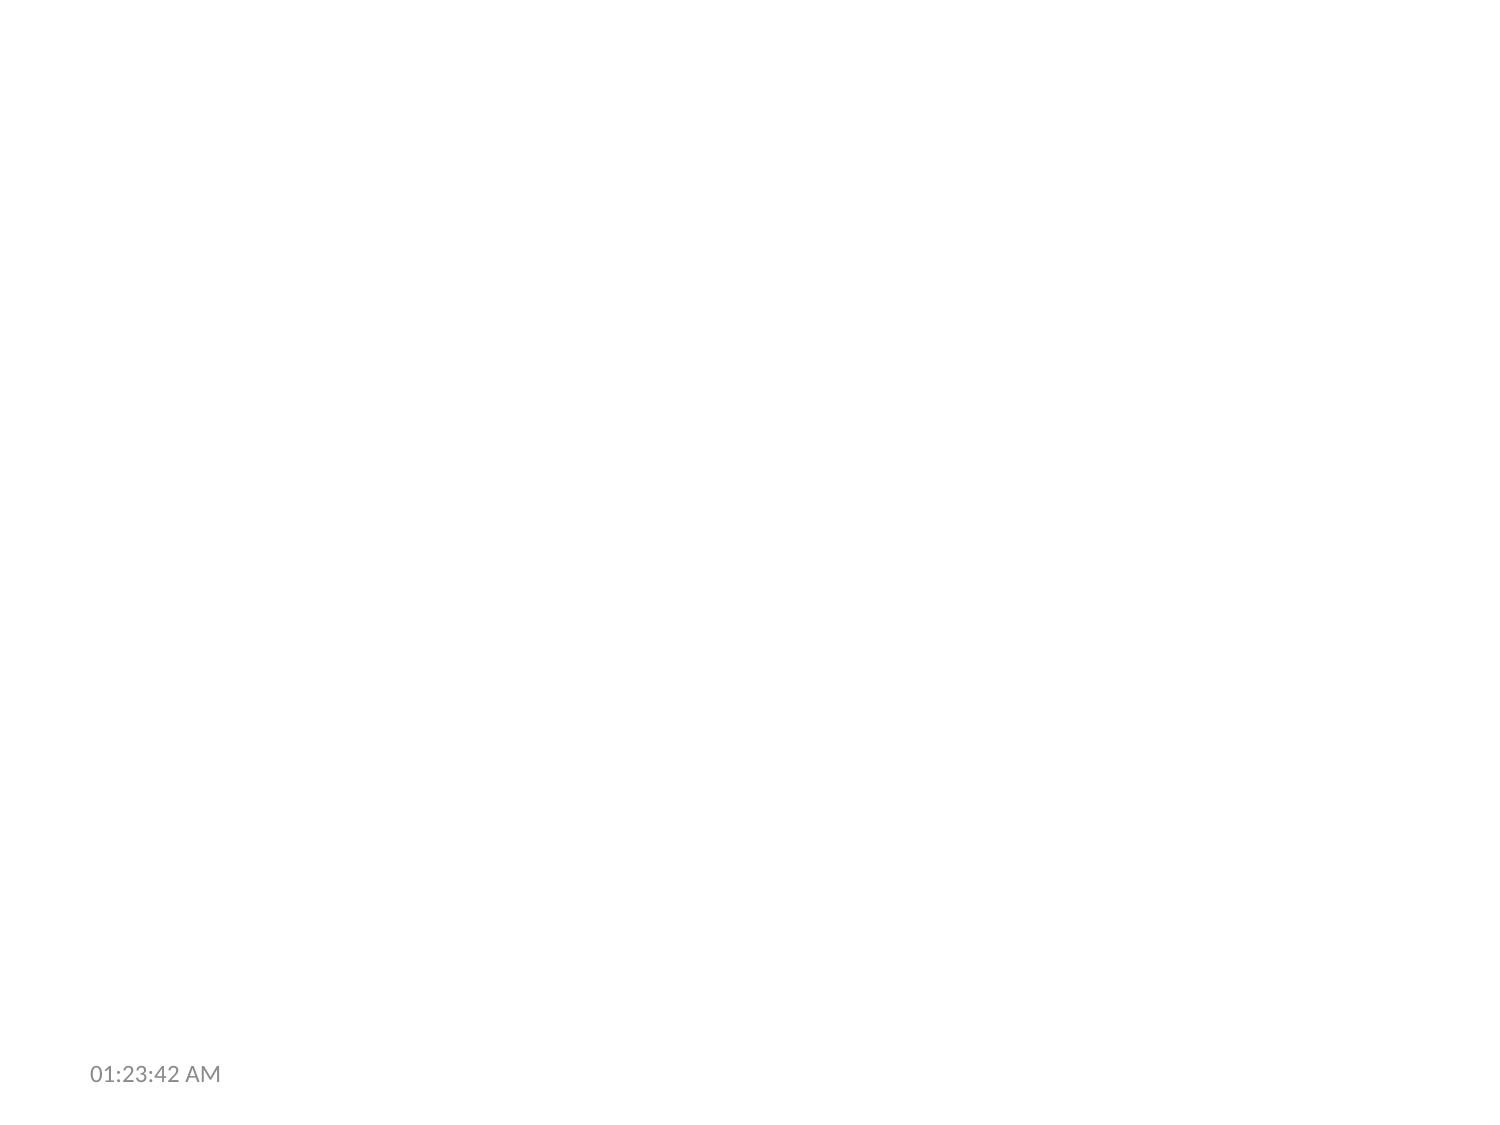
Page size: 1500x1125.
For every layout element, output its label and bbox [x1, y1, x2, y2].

slide_number [75, 1042, 425, 1103]
